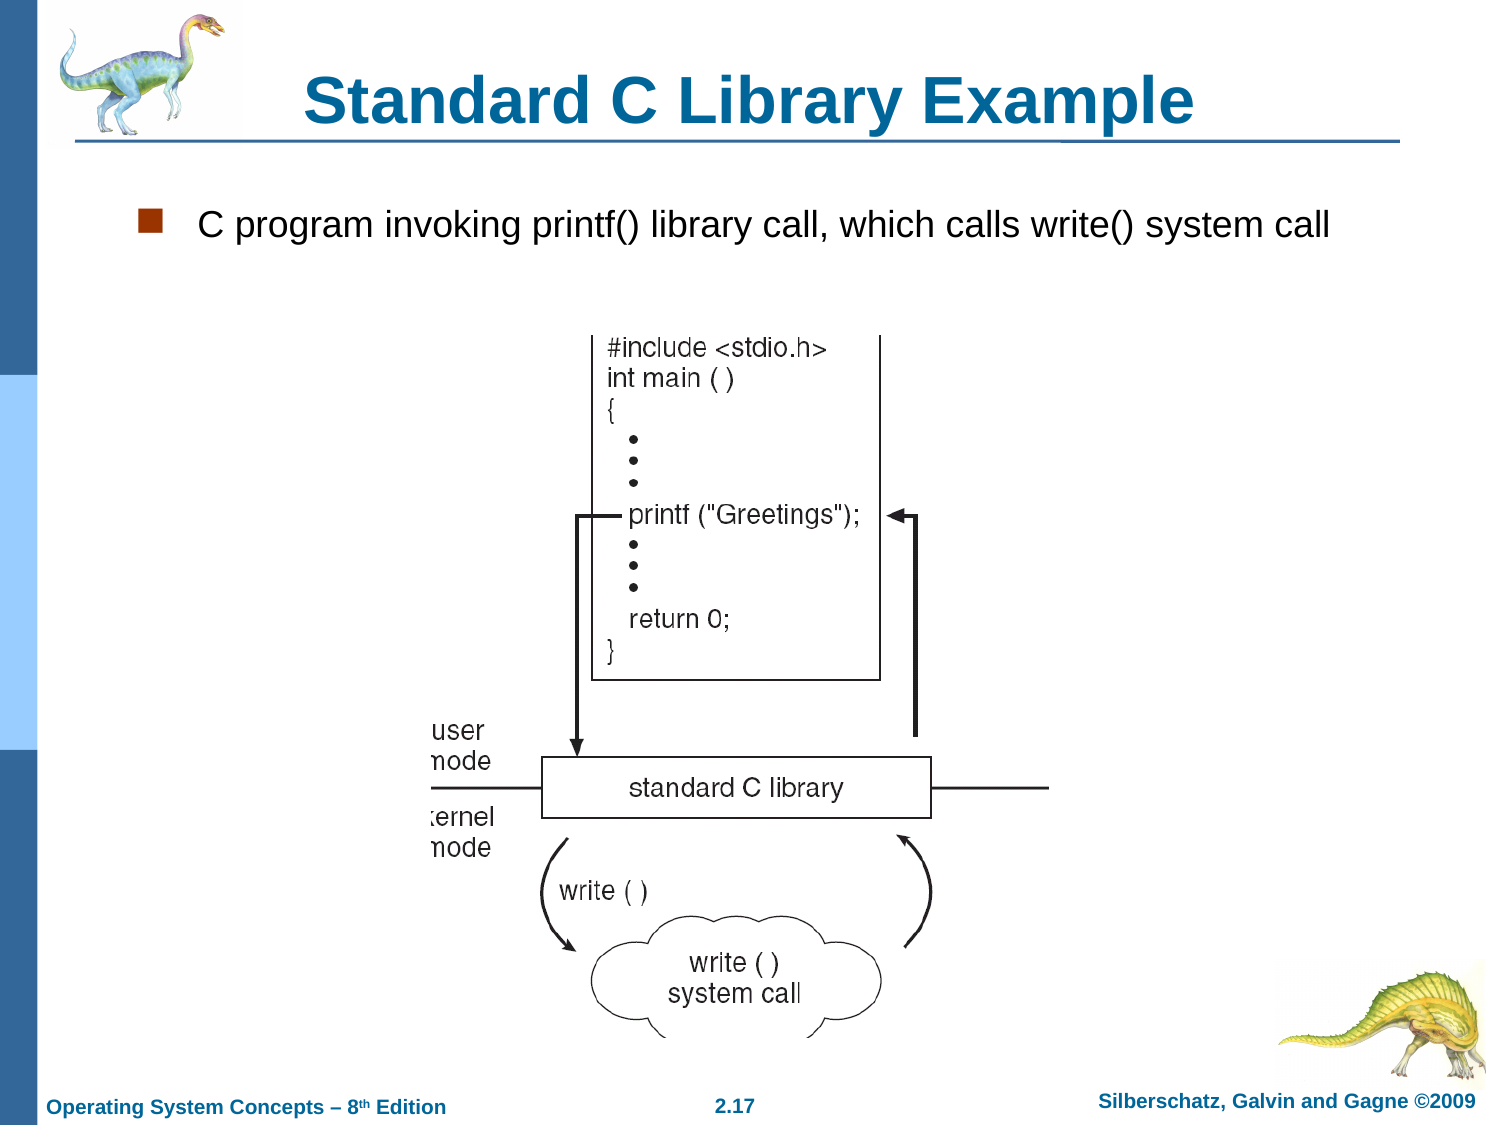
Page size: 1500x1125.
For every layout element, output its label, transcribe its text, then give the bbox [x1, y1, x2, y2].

title Standard C Library Example [74, 49, 1426, 146]
picture [46, 0, 243, 149]
list C program invoking printf() library call, which calls write() system call [125, 192, 1380, 1026]
picture [430, 334, 1050, 1038]
picture [1275, 959, 1486, 1090]
